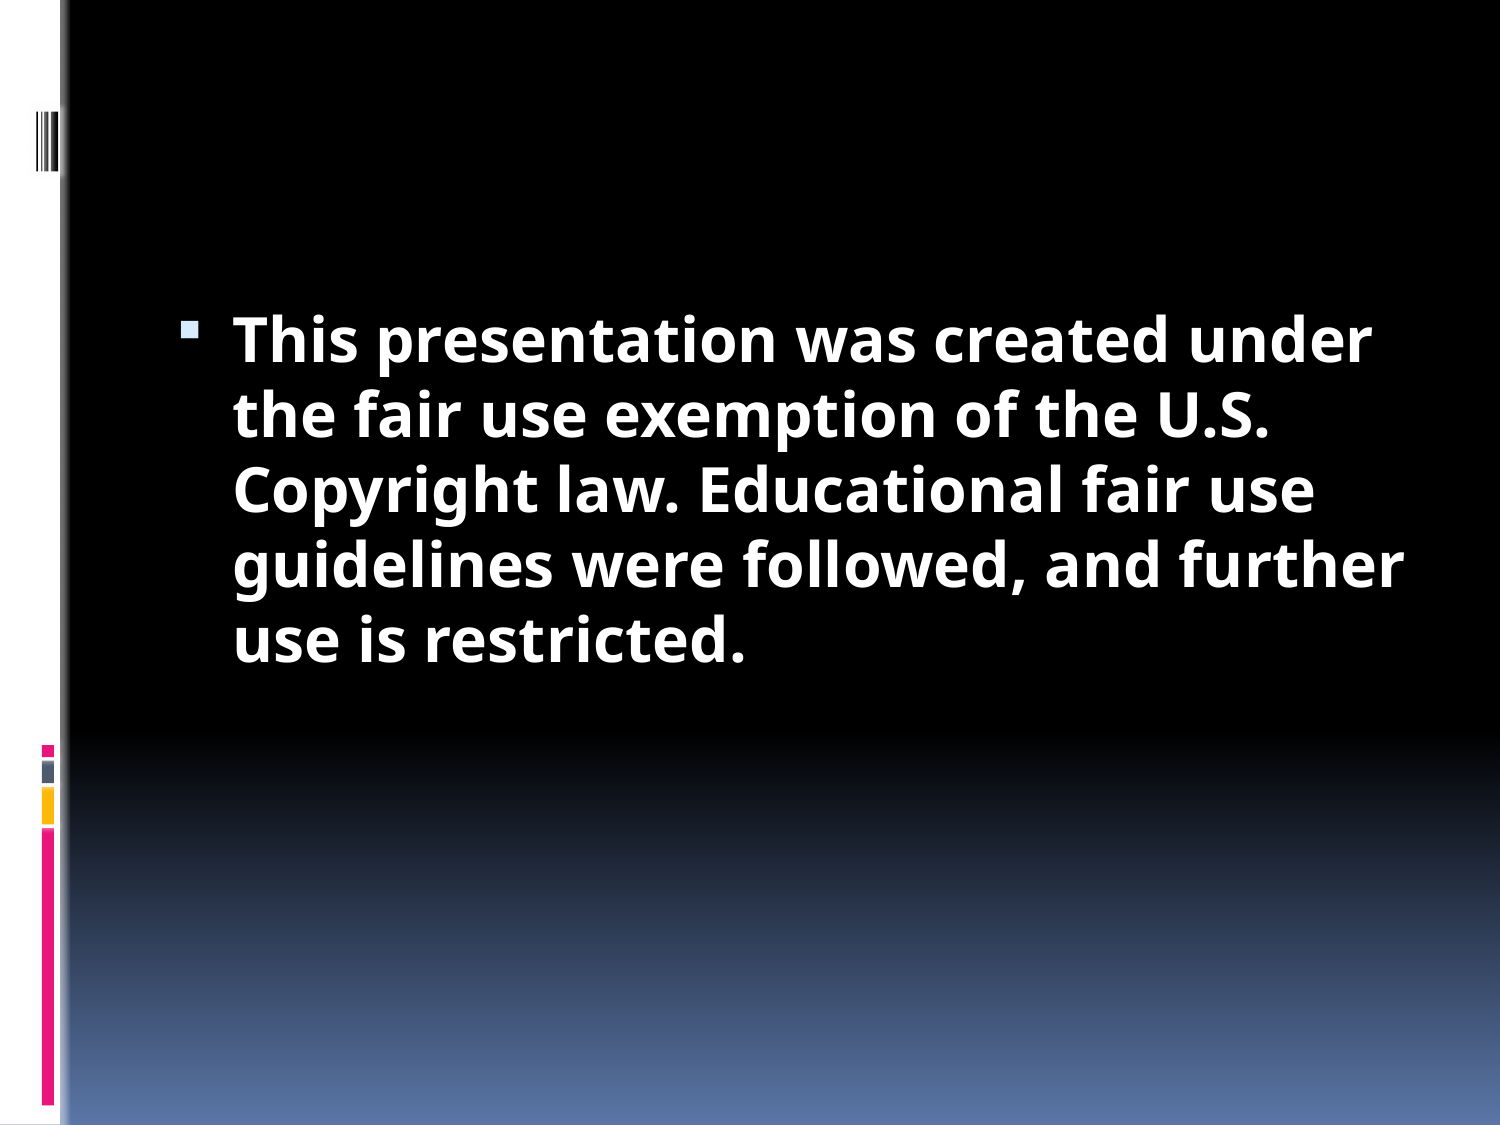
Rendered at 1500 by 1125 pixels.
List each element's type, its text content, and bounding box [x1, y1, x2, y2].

list This presentation was created under the fair use exemption of the U.S. Copyright law. Educational fair use guidelines were followed, and further use is restricted. [150, 292, 1425, 1043]
